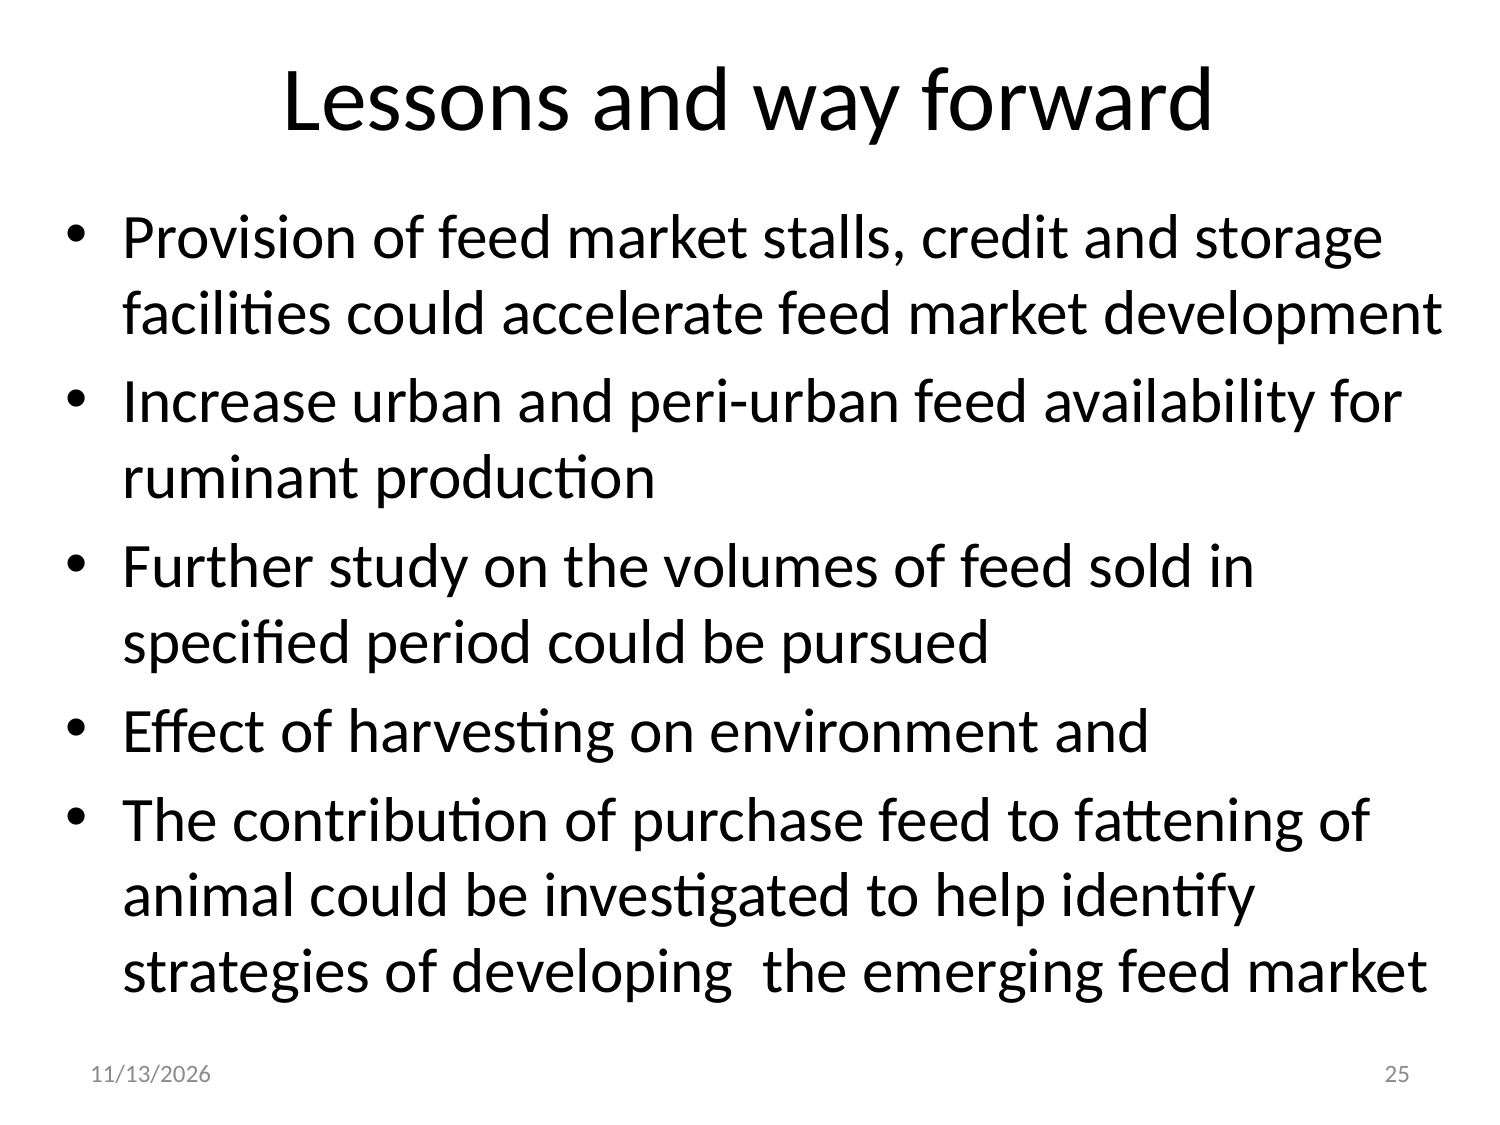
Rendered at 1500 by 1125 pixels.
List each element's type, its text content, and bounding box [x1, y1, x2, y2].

title Lessons and way forward [75, 0, 1425, 187]
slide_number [75, 1042, 425, 1103]
slide_number 25 [1074, 1042, 1425, 1103]
list Provision of feed market stalls, credit and storage facilities could accelerate feed market development Increase urban and peri-urban feed availability for ruminant production Further study on the volumes of feed sold in specified period could be pursued Effect of harvesting on environment and The contribution of purchase feed to fattening of animal could be investigated to help identify strategies of developing the emerging feed market [50, 187, 1463, 1050]
